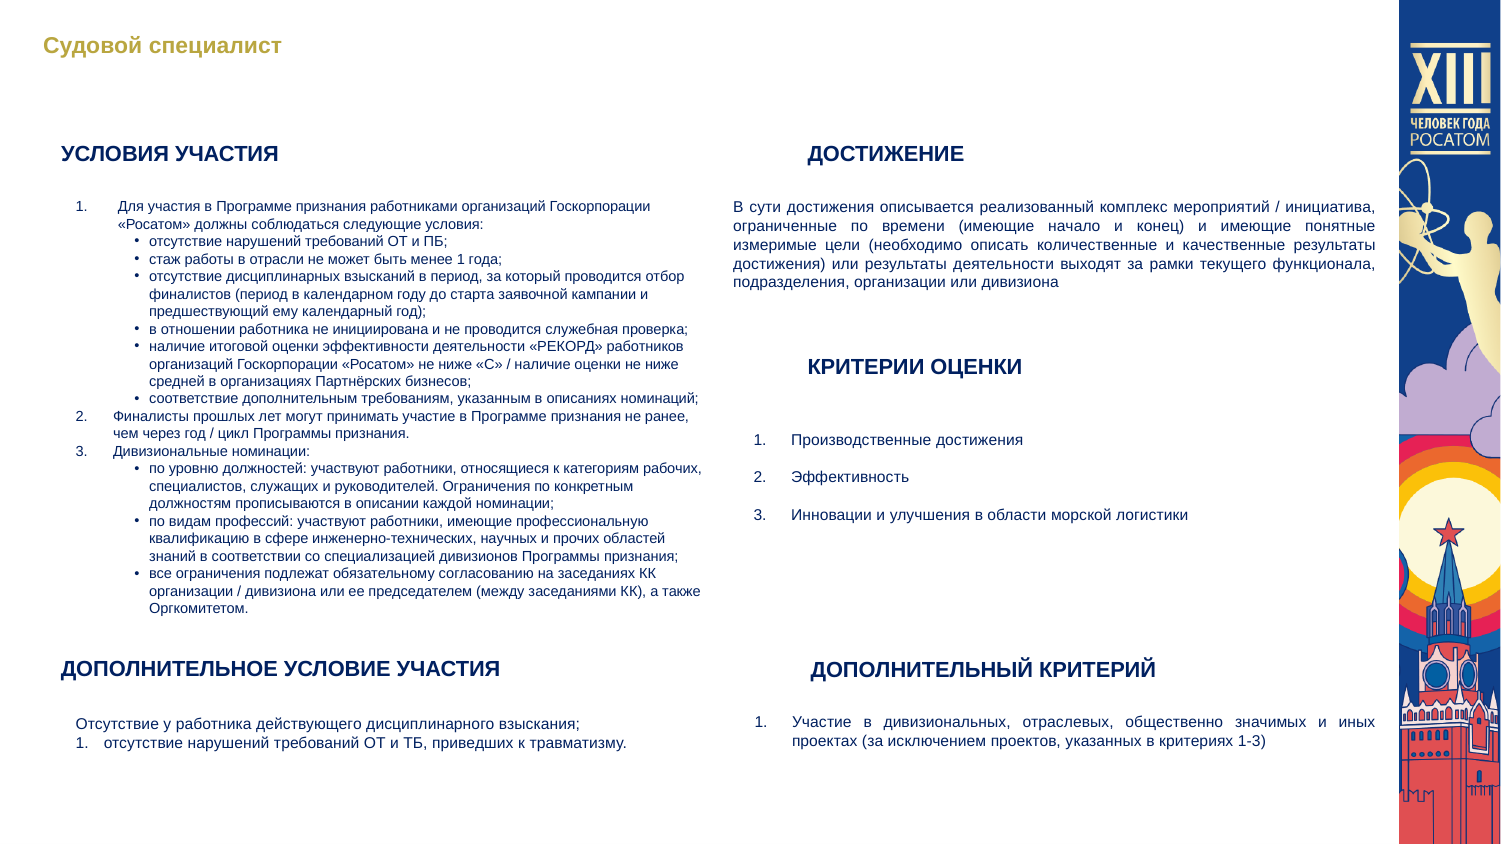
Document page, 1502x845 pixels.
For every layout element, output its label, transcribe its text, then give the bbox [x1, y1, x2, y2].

text_box УСЛОВИЯ УЧАСТИЯ [60, 126, 411, 169]
text_box Производственные достижения Эффективность Инновации и улучшения в области морской логистики [738, 422, 1390, 531]
text_box Судовой специалист [28, 23, 1402, 66]
text_box Отсутствие у работника действующего дисциплинарного взыскания; отсутствие нарушений требований ОТ и ТБ, приведших к травматизму. [60, 706, 719, 759]
picture [0, 0, 1501, 844]
text_box Для участия в Программе признания работниками организаций Госкорпорации «Росатом» должны соблюдаться следующие условия: отсутствие нарушений требований ОТ и ПБ; стаж работы в отрасли не может быть менее 1 года; отсутствие дисциплинарных взысканий в период, за который проводится отбор финалистов (период в календарном году до старта заявочной кампании и предшествующий ему календарный год); в отношении работника не инициирована и не проводится служебная проверка; наличие итоговой оценки эффективности деятельности «РЕКОРД» работников организаций Госкорпорации «Росатом» не ниже «С» / наличие оценки не ниже средней в организациях Партнёрских бизнесов; соответствие дополнительным требованиям, указанным в описаниях номинаций; Финалисты прошлых лет могут принимать участие в Программе признания не ранее, чем через год / цикл Программы признания. Дивизиональные номинации: по уровню должностей: участвуют работники, относящиеся к категориям рабочих, специалистов, служащих и руководителей. Ограничения по конкретным должностям прописываются в описании каждой номинации; по видам профессий: участвуют работники, имеющие профессиональную квалификацию в сфере инженерно-технических, научных и прочих областей знаний в соответствии со специализацией дивизионов Программы признания; все ограничения подлежат обязательному согласованию на заседаниях КК организации / дивизиона или ее председателем (между заседаниями КК), а также Оргкомитетом. [60, 189, 727, 625]
text_box ДОСТИЖЕНИЕ [807, 126, 1158, 168]
text_box В сути достижения описывается реализованный комплекс мероприятий / инициатива, ограниченные по времени (имеющие начало и конец) и имеющие понятные измеримые цели (необходимо описать количественные и качественные результаты достижения) или результаты деятельности выходят за рамки текущего функционала, подразделения, организации или дивизиона [718, 189, 1391, 299]
text_box Участие в дивизиональных, отраслевых, общественно значимых и иных проектах (за исключением проектов, указанных в критериях 1-3) [739, 704, 1391, 795]
text_box ДОПОЛНИТЕЛЬНЫЙ КРИТЕРИЙ [810, 642, 1303, 701]
text_box ДОПОЛНИТЕЛЬНОЕ УСЛОВИЕ УЧАСТИЯ [60, 641, 652, 684]
text_box КРИТЕРИИ ОЦЕНКИ [807, 339, 1158, 381]
